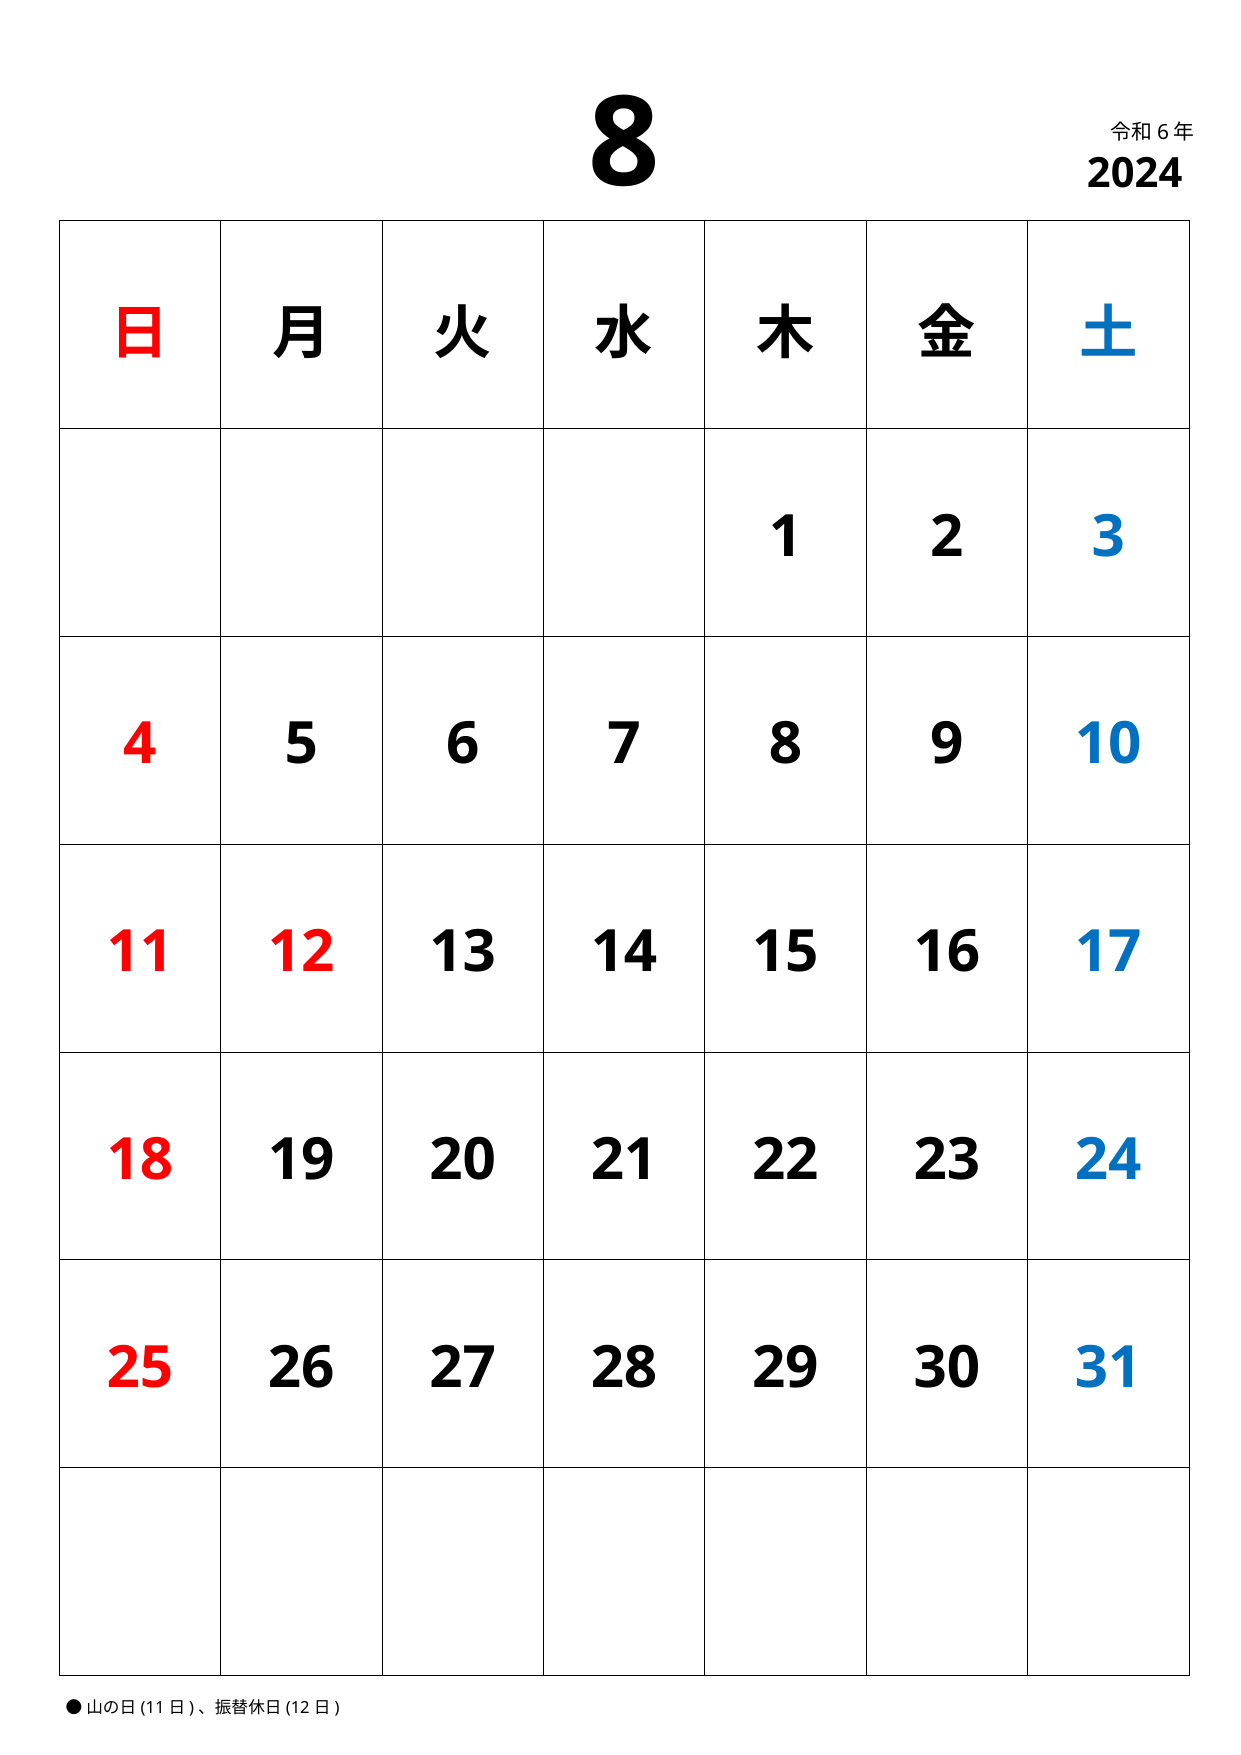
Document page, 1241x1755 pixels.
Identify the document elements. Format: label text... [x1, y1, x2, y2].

table_cell 26 [221, 1260, 382, 1467]
table_cell 3 [1028, 429, 1189, 636]
table_header 土 [1028, 221, 1189, 428]
table_header 火 [383, 221, 543, 428]
table_cell 5 [221, 637, 382, 844]
table_cell 27 [383, 1260, 543, 1467]
table_header 水 [544, 221, 704, 428]
table_cell [867, 1468, 1027, 1675]
text_box 8 [573, 53, 675, 219]
table_cell [1028, 1468, 1189, 1675]
table_cell 8 [705, 637, 866, 844]
table_header 木 [705, 221, 866, 428]
text_box 2024 [1072, 138, 1198, 204]
table_cell 23 [867, 1053, 1027, 1259]
table_cell 24 [1028, 1053, 1189, 1259]
table_cell 2 [867, 429, 1027, 636]
table_cell 28 [544, 1260, 704, 1467]
table_cell 31 [1028, 1260, 1189, 1467]
table_cell 16 [867, 845, 1027, 1052]
table_cell [221, 429, 382, 636]
table_cell 22 [705, 1053, 866, 1259]
table_cell 1 [705, 429, 866, 636]
table_cell 30 [867, 1260, 1027, 1467]
table_cell 29 [705, 1260, 866, 1467]
table_cell 14 [544, 845, 704, 1052]
table_cell [544, 1468, 704, 1675]
table_cell 6 [383, 637, 543, 844]
table_cell [544, 429, 704, 636]
table_header 月 [221, 221, 382, 428]
table_header 金 [867, 221, 1027, 428]
table_cell 4 [60, 637, 220, 844]
table_cell [705, 1468, 866, 1675]
table_cell 20 [383, 1053, 543, 1259]
text_box 令和6年 [1095, 110, 1210, 151]
table_cell [383, 429, 543, 636]
table_cell [60, 1468, 220, 1675]
table_cell 19 [221, 1053, 382, 1259]
table_cell [60, 429, 220, 636]
table_cell 7 [544, 637, 704, 844]
table_header 日 [60, 221, 220, 428]
table_cell 21 [544, 1053, 704, 1259]
text_box ●山の日(11日)、振替休日(12日) [50, 1689, 355, 1725]
table_cell 25 [60, 1260, 220, 1467]
table_cell 10 [1028, 637, 1189, 844]
table_cell 12 [221, 845, 382, 1052]
table_cell 11 [60, 845, 220, 1052]
table_cell 13 [383, 845, 543, 1052]
table_cell 17 [1028, 845, 1189, 1052]
table_cell [383, 1468, 543, 1675]
table_cell 9 [867, 637, 1027, 844]
table_cell 15 [705, 845, 866, 1052]
table_cell 18 [60, 1053, 220, 1259]
table_cell [221, 1468, 382, 1675]
